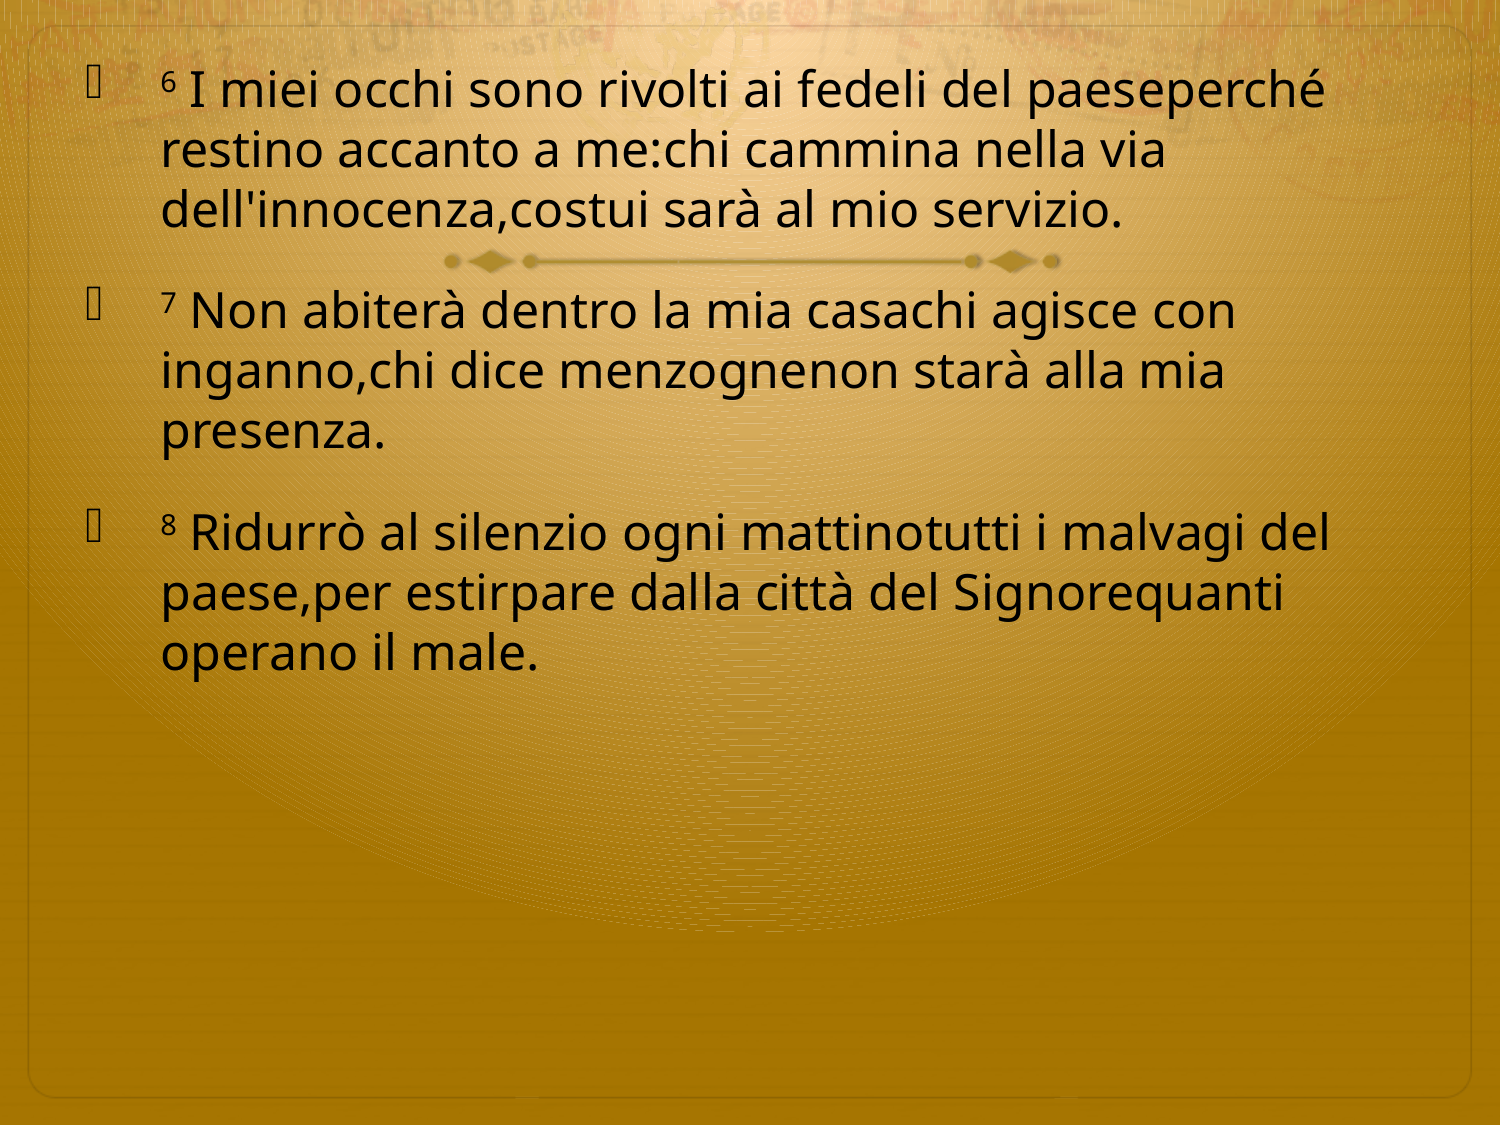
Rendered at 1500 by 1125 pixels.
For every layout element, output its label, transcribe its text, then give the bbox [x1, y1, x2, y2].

list 6 I miei occhi sono rivolti ai fedeli del paese perché restino accanto a me: chi cammina nella via dell'innocenza, costui sarà al mio servizio. 7 Non abiterà dentro la mia casa chi agisce con inganno, chi dice menzogne non starà alla mia presenza. 8 Ridurrò al silenzio ogni mattino tutti i malvagi del paese, per estirpare dalla città del Signore quanti operano il male. [70, 49, 1407, 1076]
picture [0, 0, 1500, 1125]
